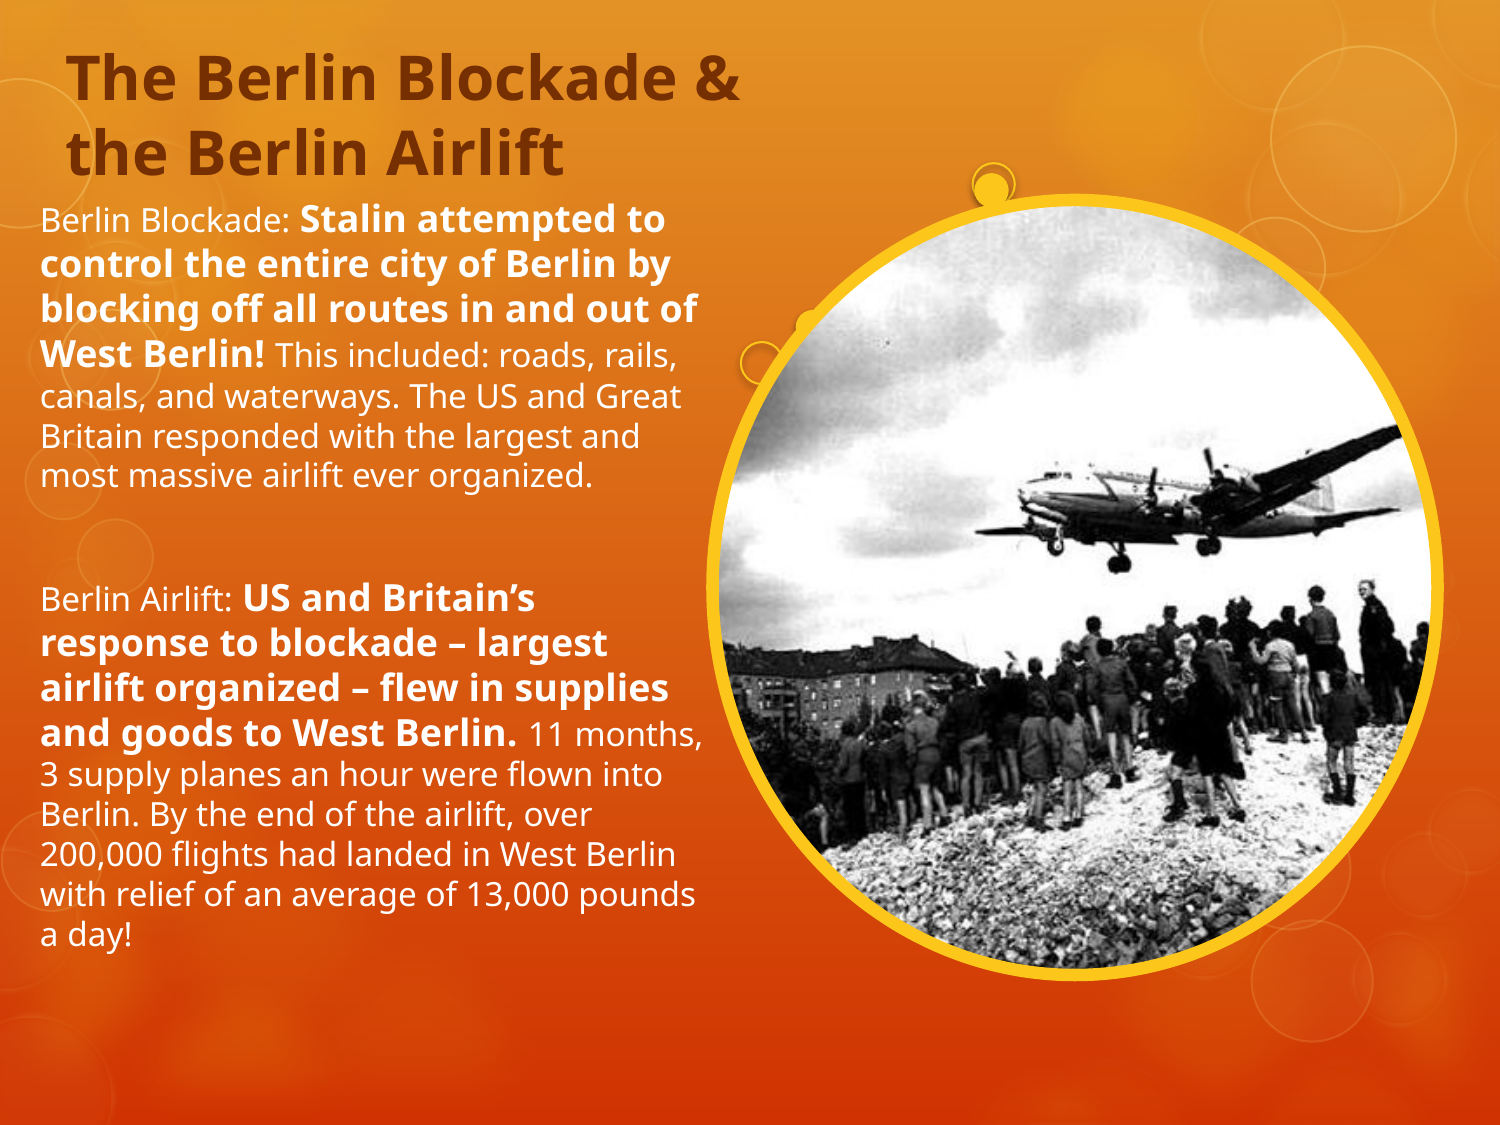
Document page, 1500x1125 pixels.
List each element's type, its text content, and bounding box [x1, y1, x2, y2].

list Berlin Blockade: Stalin attempted to control the entire city of Berlin by blocking off all routes in and out of West Berlin! This included: roads, rails, canals, and waterways. The US and Great Britain responded with the largest and most massive airlift ever organized. Berlin Airlift: US and Britain’s response to blockade – largest airlift organized – flew in supplies and goods to West Berlin. 11 months, 3 supply planes an hour were flown into Berlin. By the end of the airlift, over 200,000 flights had landed in West Berlin with relief of an average of 13,000 pounds a day! [24, 187, 725, 1075]
picture [711, 199, 1438, 976]
title The Berlin Blockade & the Berlin Airlift [50, 12, 775, 196]
